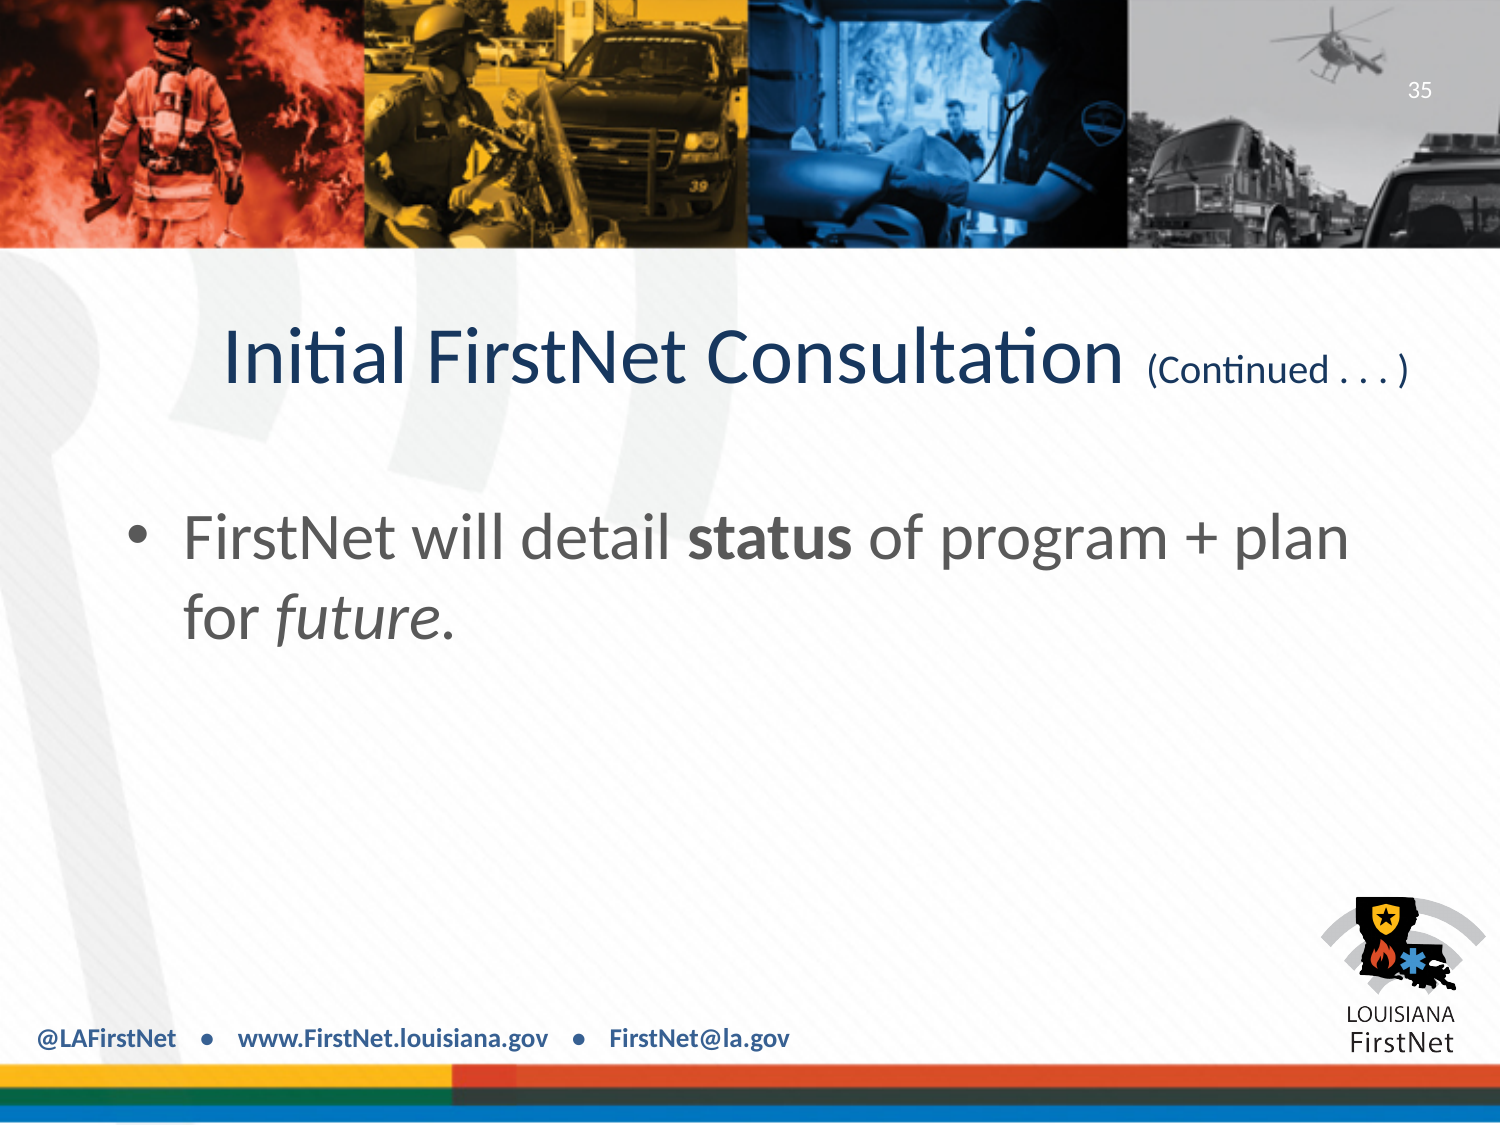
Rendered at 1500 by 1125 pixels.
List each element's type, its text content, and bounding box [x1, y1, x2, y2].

title Initial FirstNet Consultation (Continued . . . ) [75, 276, 1425, 425]
picture [0, 0, 1500, 1125]
slide_number 35 [1127, 31, 1448, 147]
list FirstNet will detail status of program + plan for future. [75, 485, 1425, 981]
